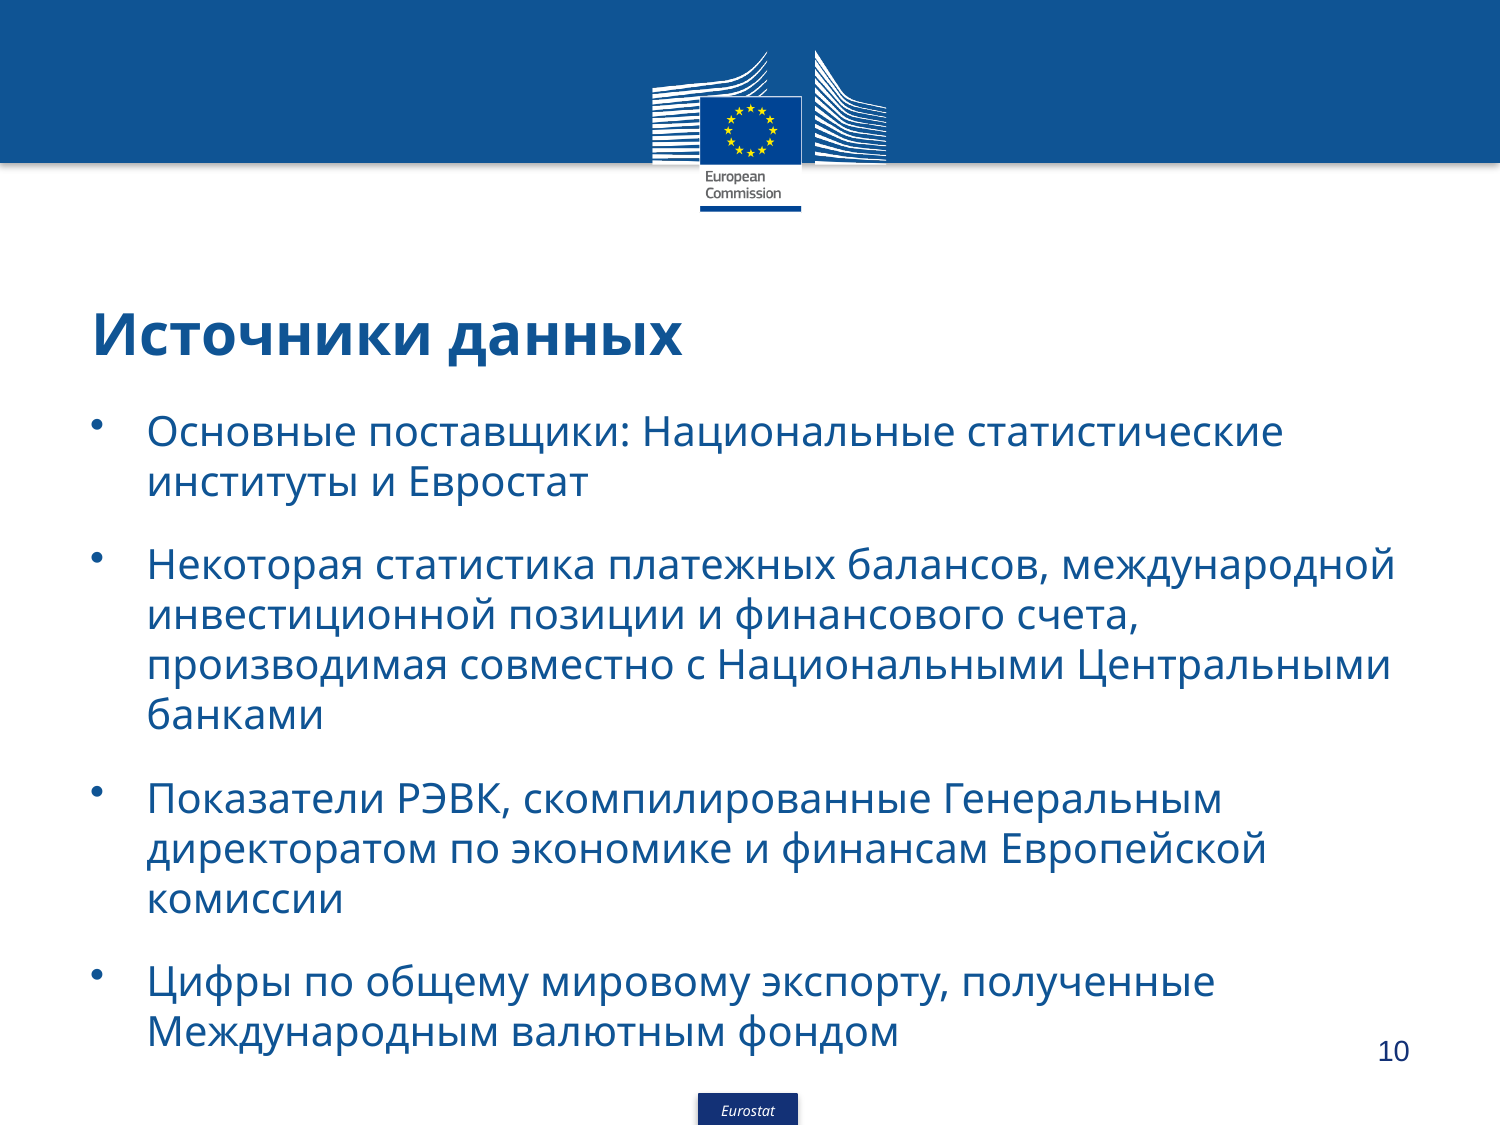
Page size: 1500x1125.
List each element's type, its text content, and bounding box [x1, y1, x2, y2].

slide_number 10 [1074, 1024, 1426, 1103]
title Источники данных [76, 255, 1427, 409]
list Основные поставщики: Национальные статистические институты и Евростат Некоторая статистика платежных балансов, международной инвестиционной позиции и финансового счета, производимая совместно с Национальными Центральными банками Показатели РЭВК, скомпилированные Генеральным директоратом по экономике и финансам Европейской комиссии Цифры по общему мировому экспорту, полученные Международным валютным фондом [75, 397, 1425, 1017]
